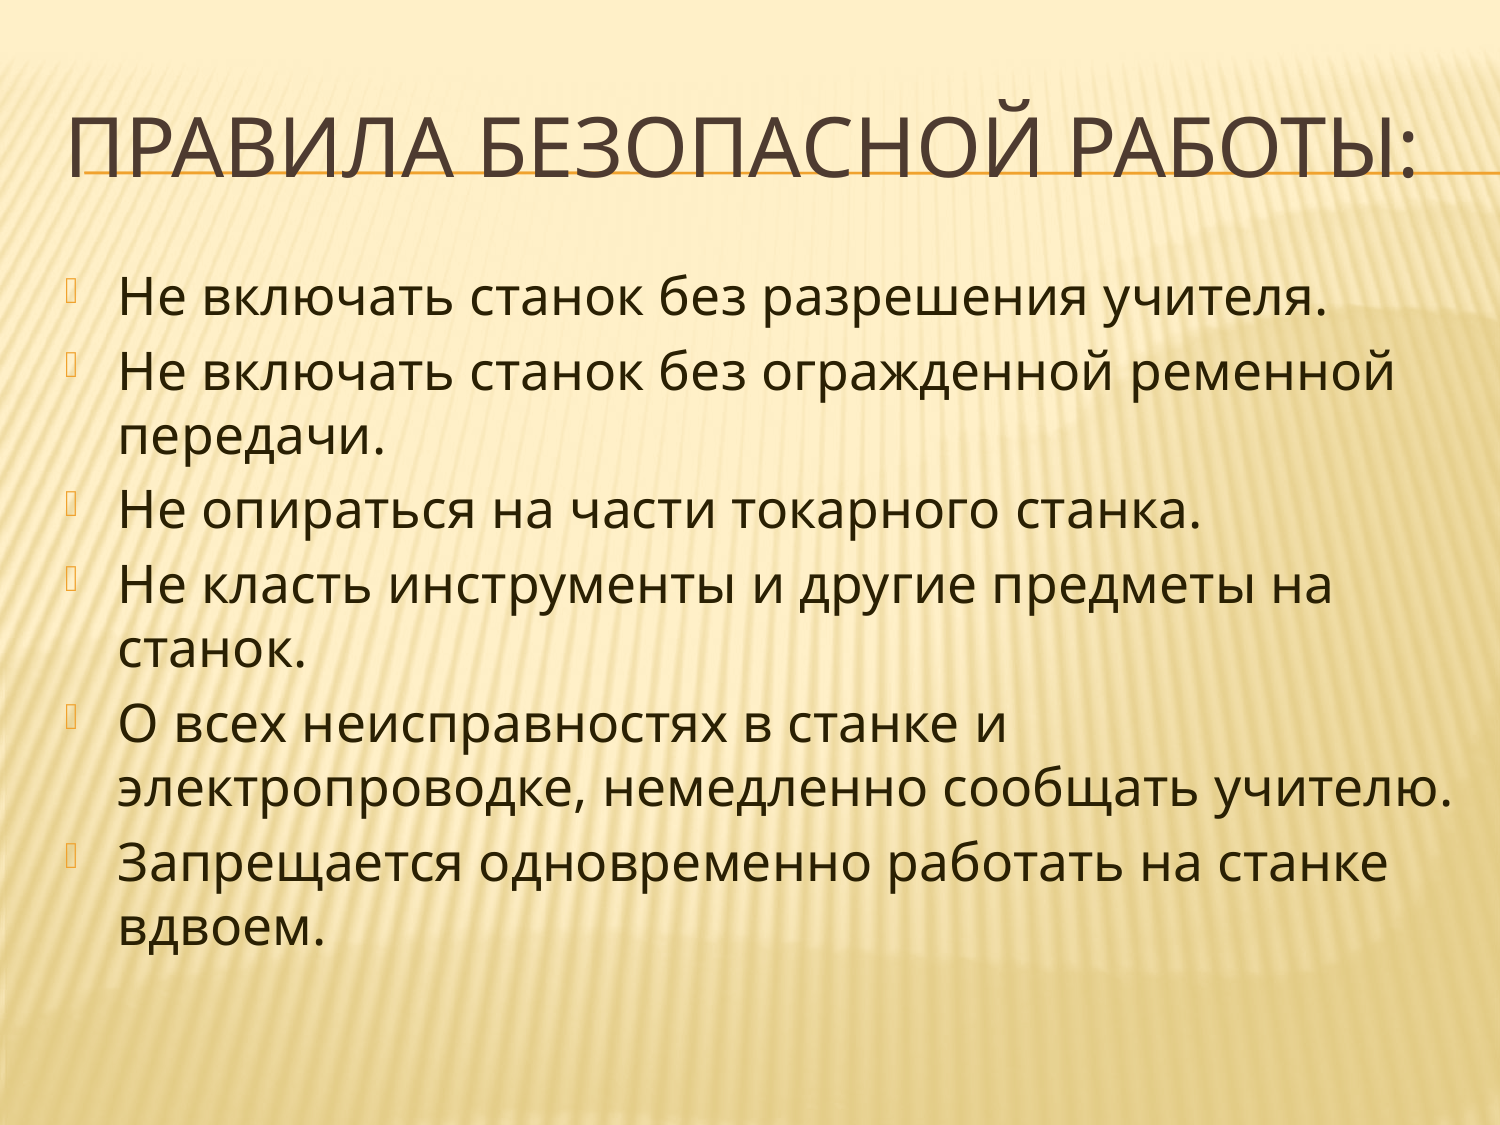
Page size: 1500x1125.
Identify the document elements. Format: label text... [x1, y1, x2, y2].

title Правила безопасной работы: [50, 75, 1475, 213]
list Не включать станок без разрешения учителя. Не включать станок без огражденной ременной передачи. Не опираться на части токарного станка. Не класть инструменты и другие предметы на станок. О всех неисправностях в станке и электропроводке, немедленно сообщать учителю. Запрещается одновременно работать на станке вдвоем. [50, 254, 1475, 998]
